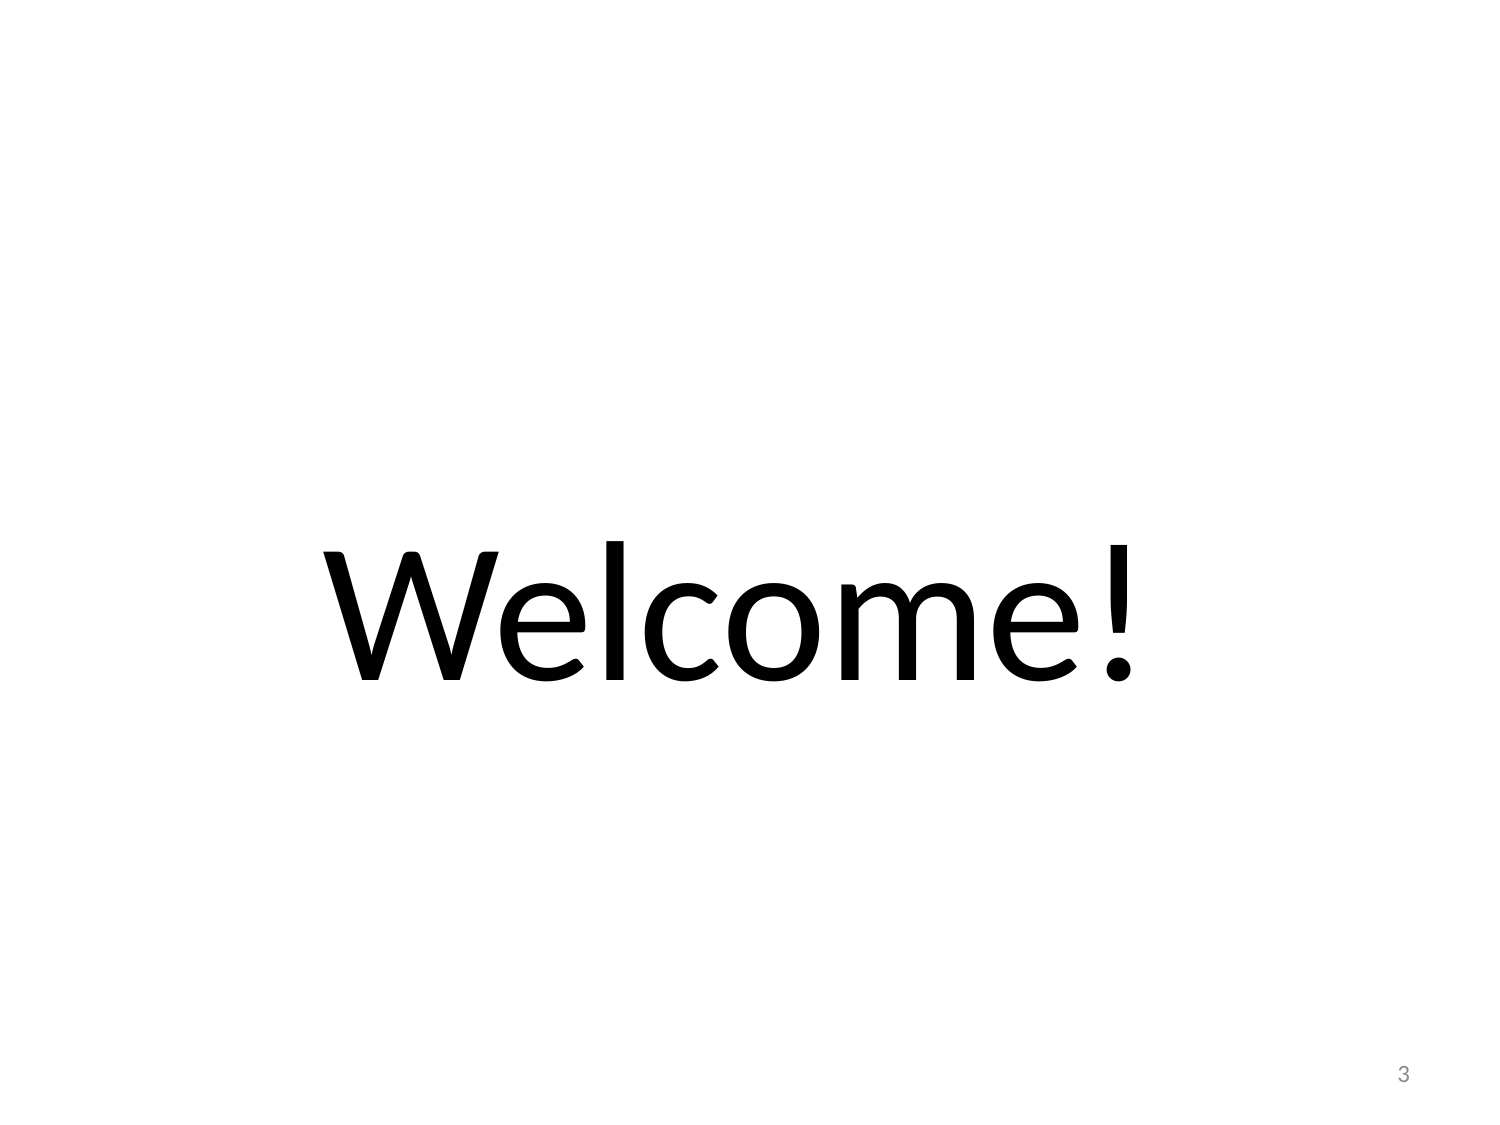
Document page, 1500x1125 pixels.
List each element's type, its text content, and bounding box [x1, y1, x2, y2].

slide_number 3 [1074, 1042, 1425, 1103]
title Welcome! [62, 525, 1413, 675]
